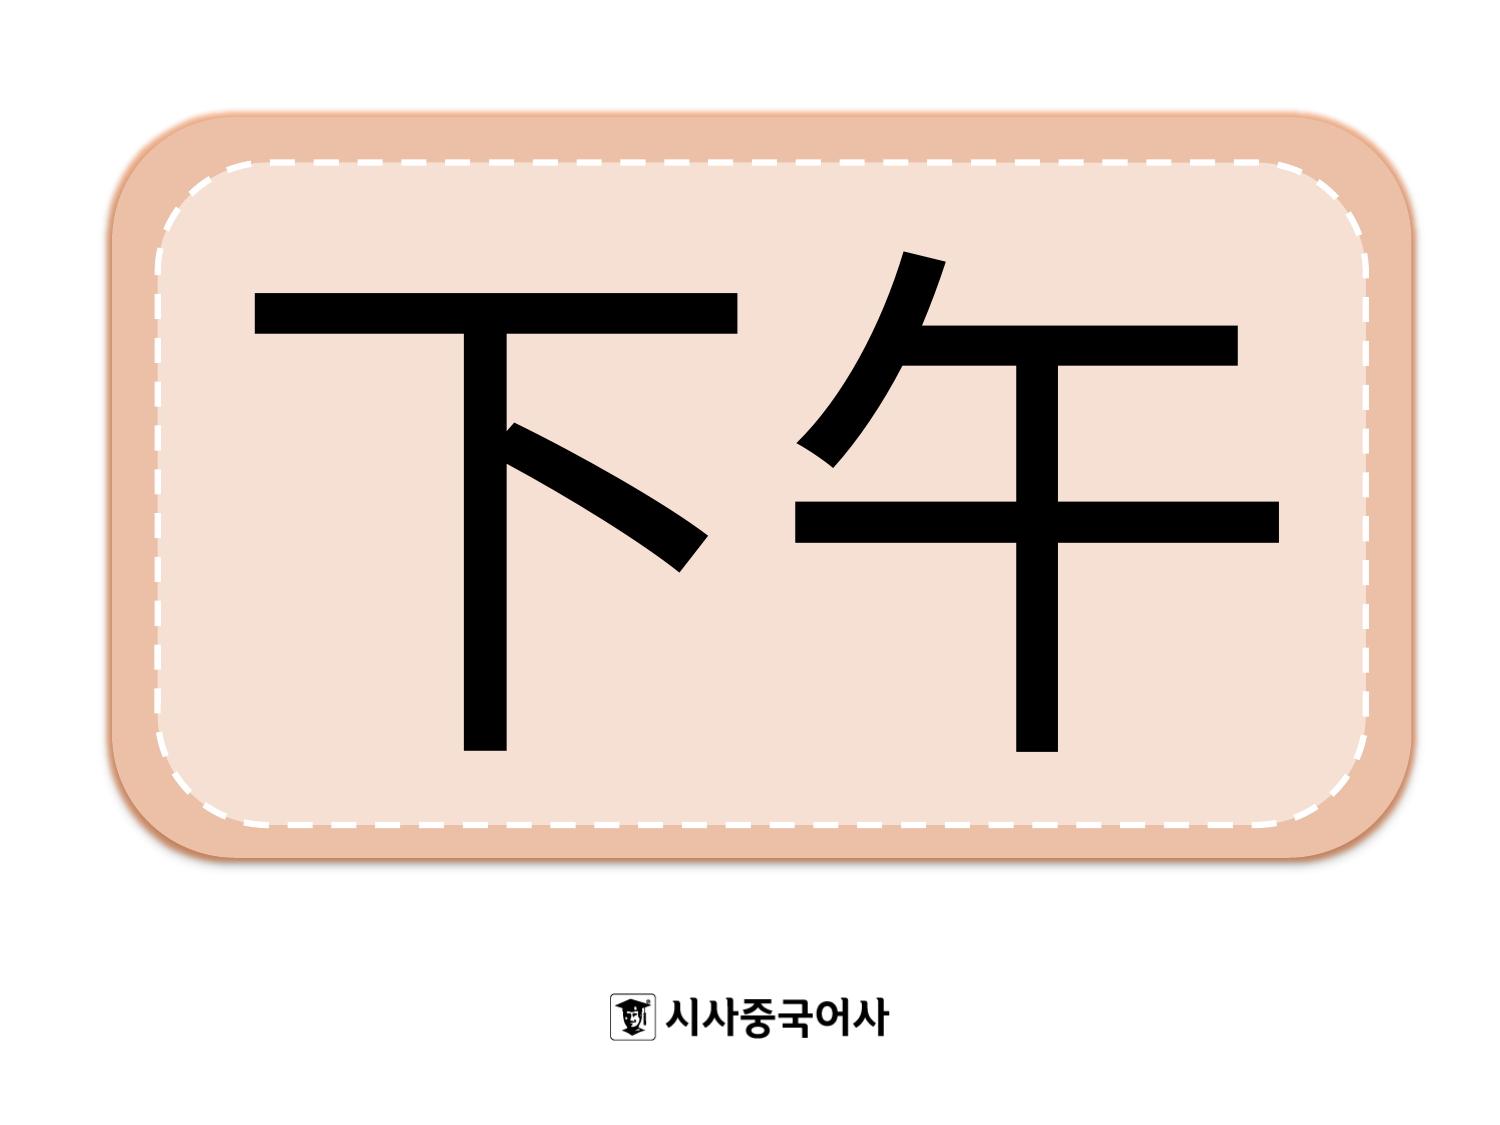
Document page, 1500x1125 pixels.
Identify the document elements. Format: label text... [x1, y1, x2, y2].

picture [602, 987, 898, 1047]
text_box 下午 [162, 160, 1371, 824]
